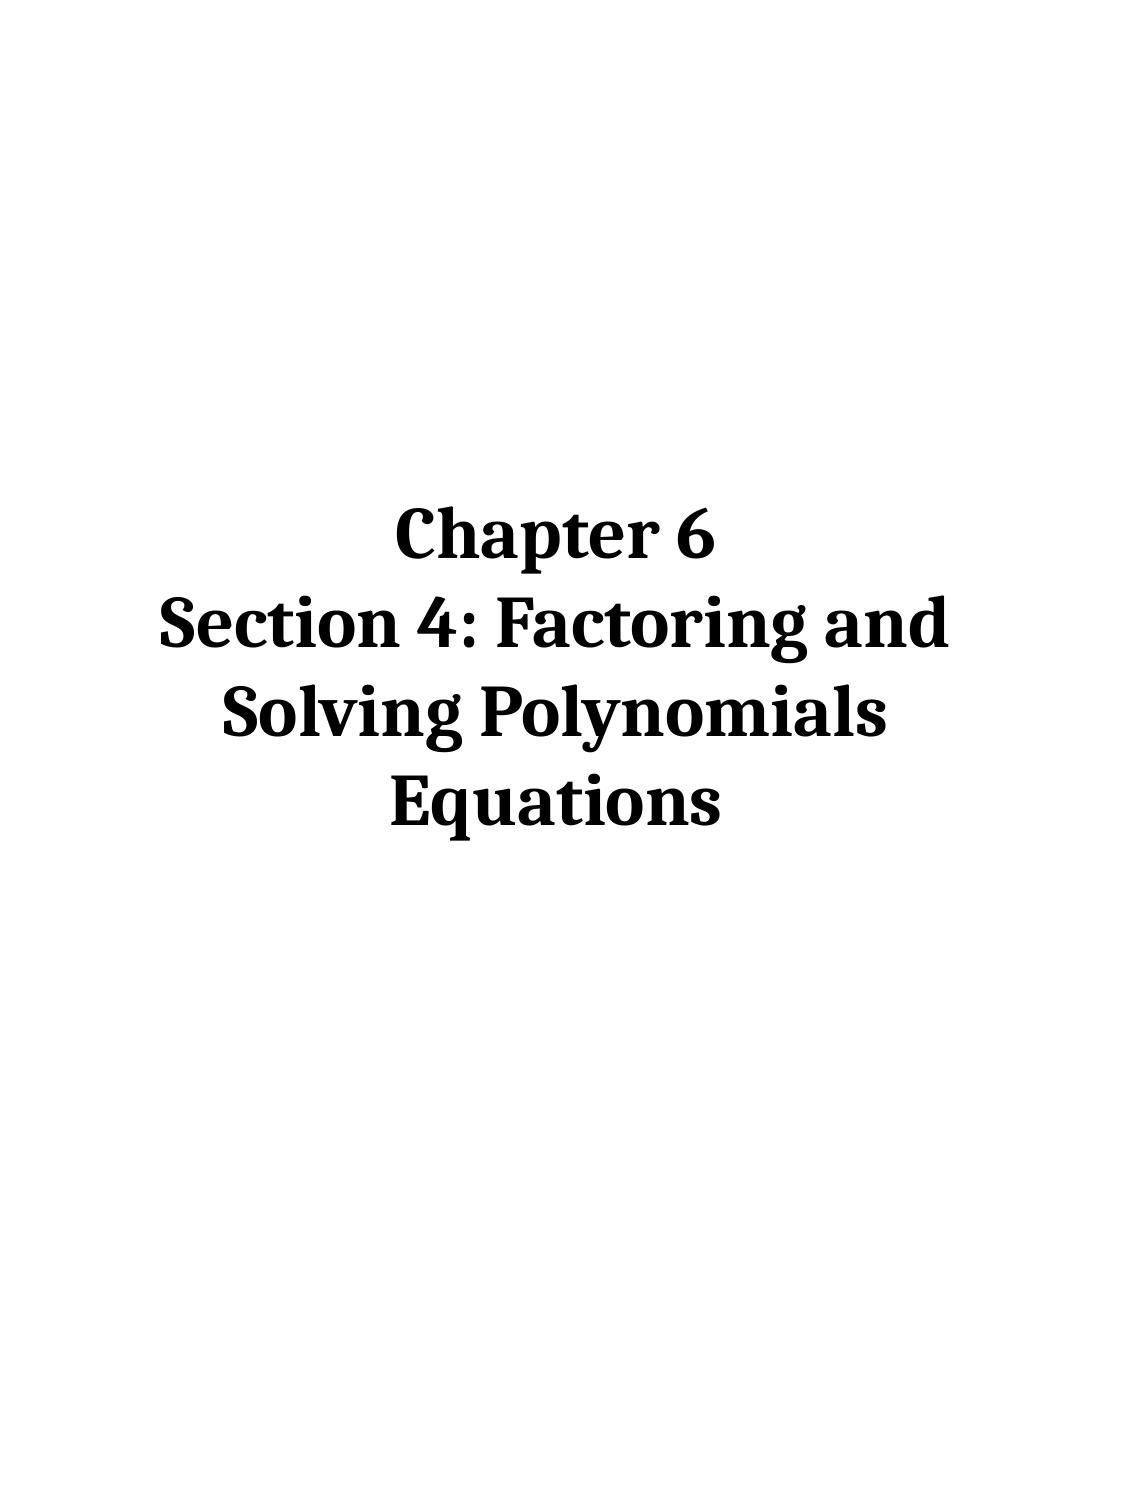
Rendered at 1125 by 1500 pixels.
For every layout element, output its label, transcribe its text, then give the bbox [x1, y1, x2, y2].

title Chapter 6 Section 4: Factoring and Solving Polynomials Equations [50, 474, 1063, 850]
